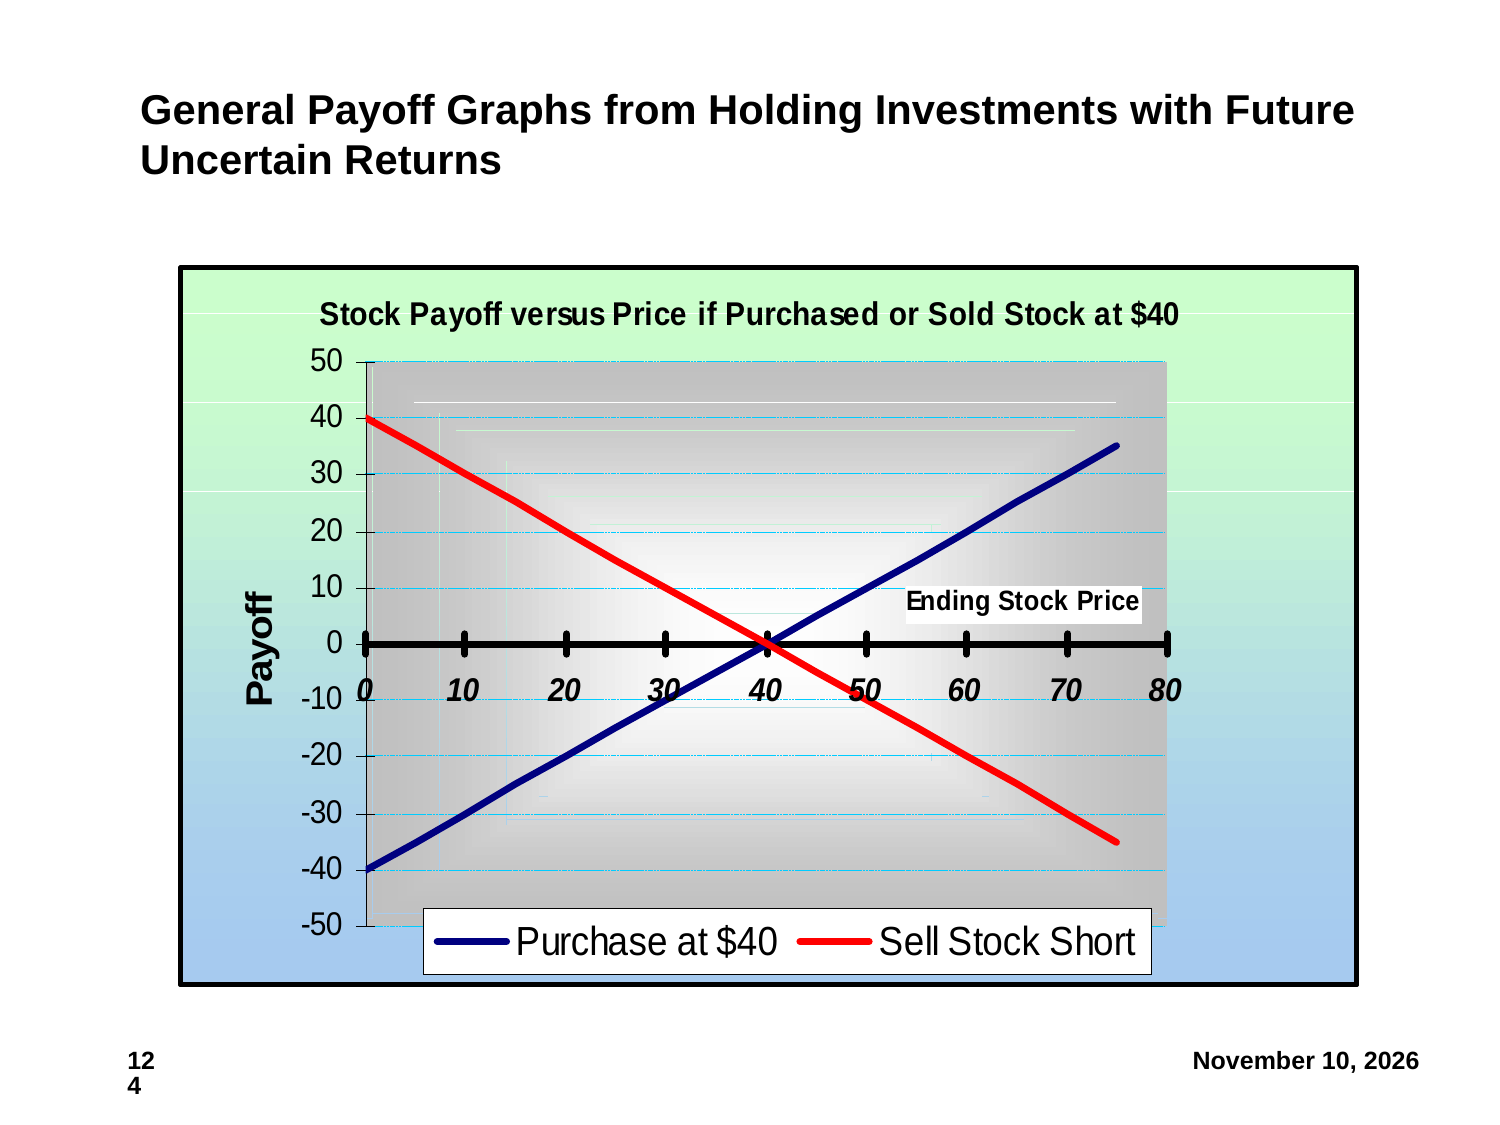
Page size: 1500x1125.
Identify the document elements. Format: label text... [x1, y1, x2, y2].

title General Payoff Graphs from Holding Investments with Future Uncertain Returns [124, 74, 1376, 226]
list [164, 249, 1374, 1001]
